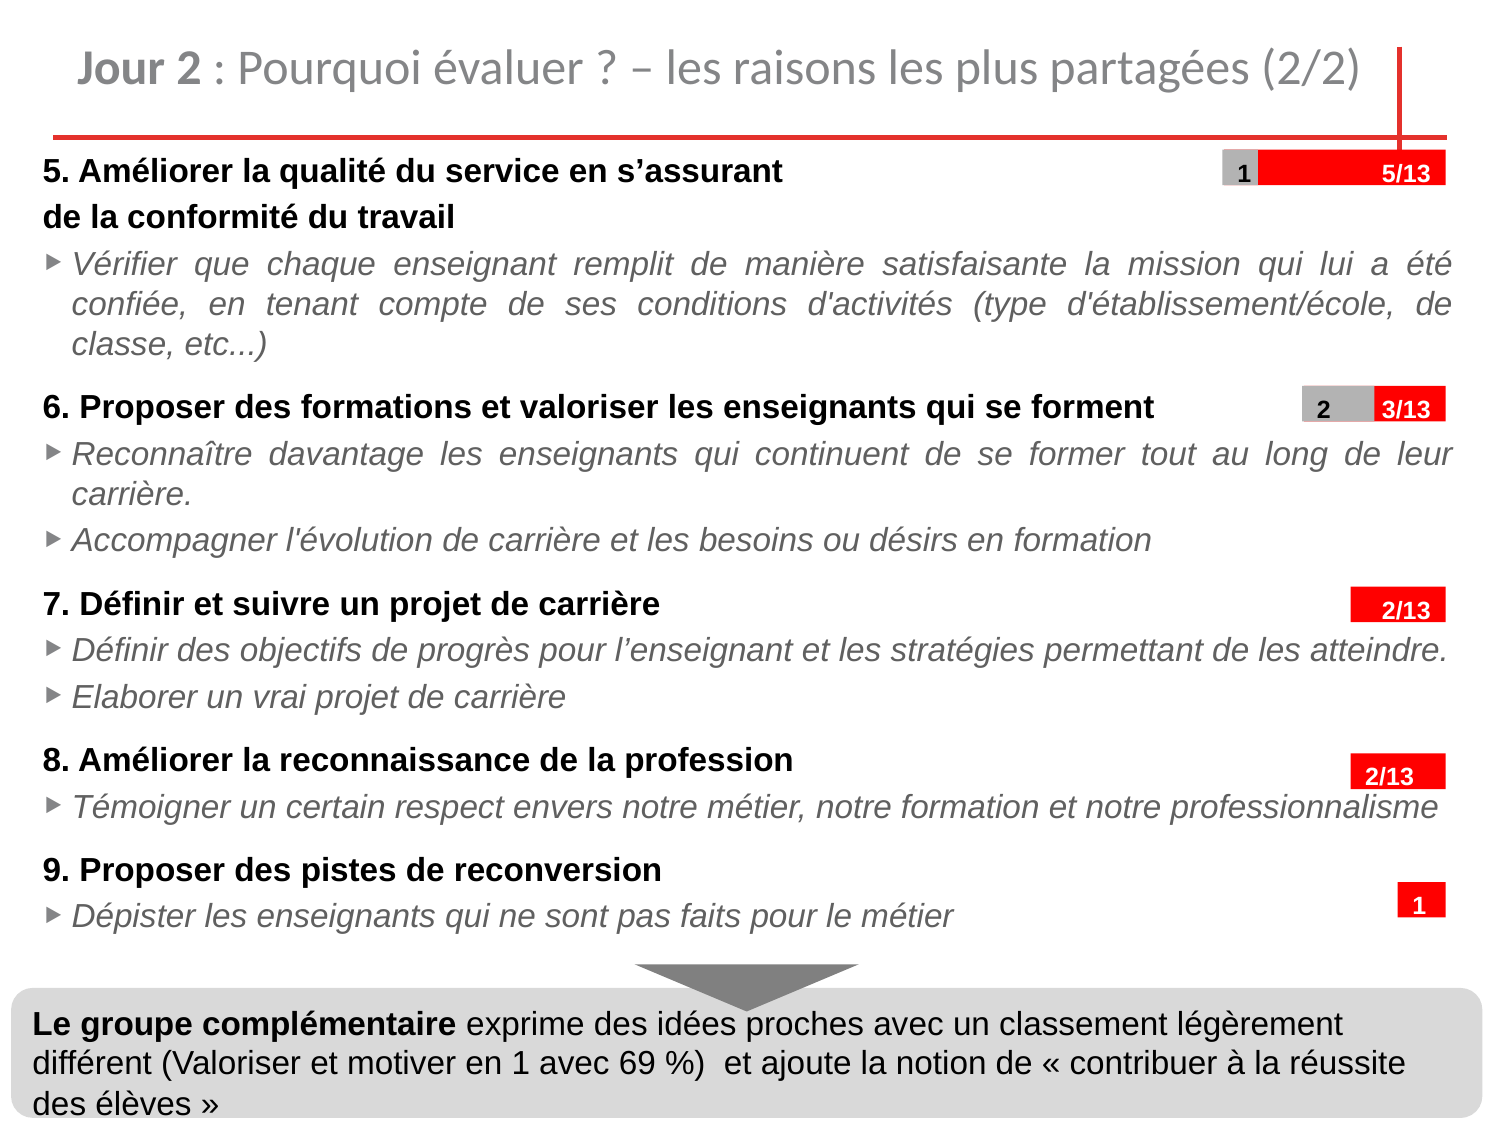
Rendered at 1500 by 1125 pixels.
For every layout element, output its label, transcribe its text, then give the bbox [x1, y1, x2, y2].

title Jour 2 : Pourquoi évaluer ? – les raisons les plus partagées (2/2) [62, 26, 1459, 102]
text_box 2/13 [1350, 753, 1446, 790]
text_box 2/13 [1350, 586, 1446, 623]
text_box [1301, 385, 1446, 422]
list 5. Améliorer la qualité du service en s’assurant de la conformité du travail Vérifier que chaque enseignant remplit de manière satisfaisante la mission qui lui a été confiée, en tenant compte de ses conditions d'activités (type d'établissement/école, de classe, etc...) 6. Proposer des formations et valoriser les enseignants qui se forment Reconnaître davantage les enseignants qui continuent de se former tout au long de leur carrière. Accompagner l'évolution de carrière et les besoins ou désirs en formation 7. Définir et suivre un projet de carrière Définir des objectifs de progrès pour l’enseignant et les stratégies permettant de les atteindre. Elaborer un vrai projet de carrière 8. Améliorer la reconnaissance de la profession Témoigner un certain respect envers notre métier, notre formation et notre professionnalisme 9. Proposer des pistes de reconversion Dépister les enseignants qui ne sont pas faits pour le métier [42, 148, 1456, 975]
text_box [1222, 149, 1446, 186]
text_box 1 [1397, 882, 1446, 918]
text_box [634, 964, 859, 1012]
text_box Le groupe complémentaire exprime des idées proches avec un classement légèrement différent (Valoriser et motiver en 1 avec 69 %) et ajoute la notion de « contribuer à la réussite des élèves » [11, 987, 1483, 1118]
